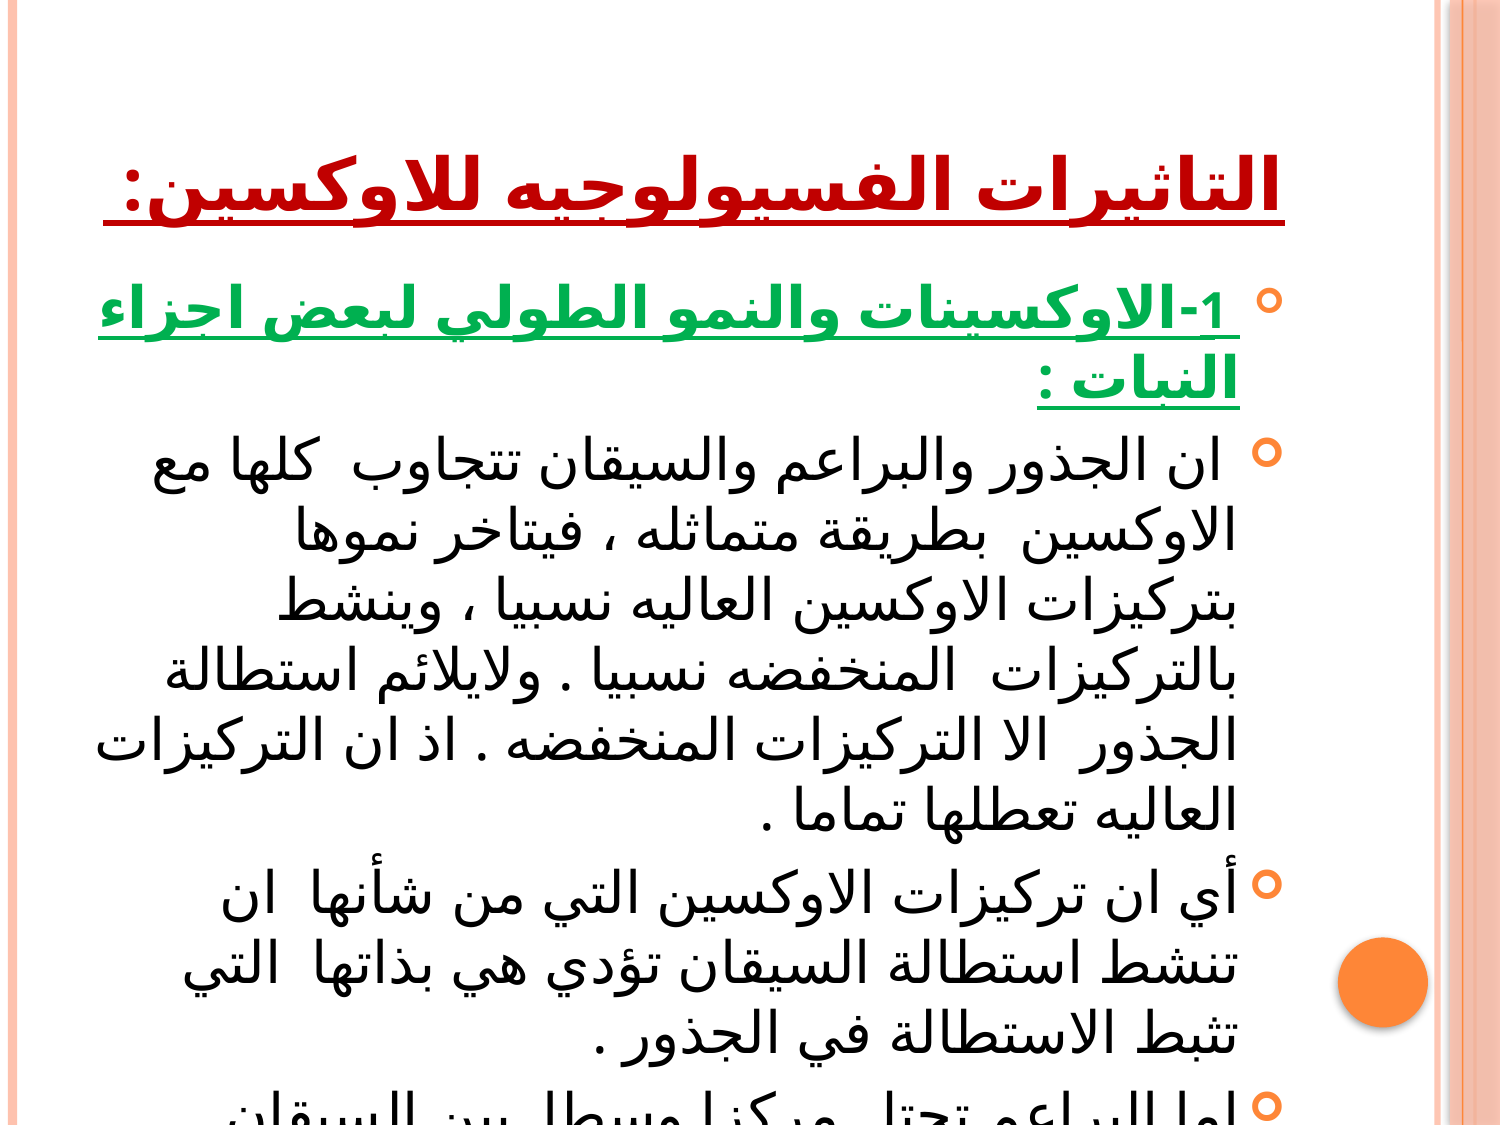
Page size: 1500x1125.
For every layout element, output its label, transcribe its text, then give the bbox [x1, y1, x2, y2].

title التاثيرات الفسيولوجيه للاوكسين: [75, 45, 1300, 233]
list 1-الاوكسينات والنمو الطولي لبعض اجزاء النبات : ان الجذور والبراعم والسيقان تتجاوب كلها مع الاوكسين بطريقة متماثله ، فيتاخر نموها بتركيزات الاوكسين العاليه نسبيا ، وينشط بالتركيزات المنخفضه نسبيا . ولايلائم استطالة الجذور الا التركيزات المنخفضه . اذ ان التركيزات العاليه تعطلها تماما . أي ان تركيزات الاوكسين التي من شأنها ان تنشط استطالة السيقان تؤدي هي بذاتها التي تثبط الاستطالة في الجذور . اما البراعم تحتل مركزا وسطا بين السيقان والجذور . [75, 262, 1300, 1062]
